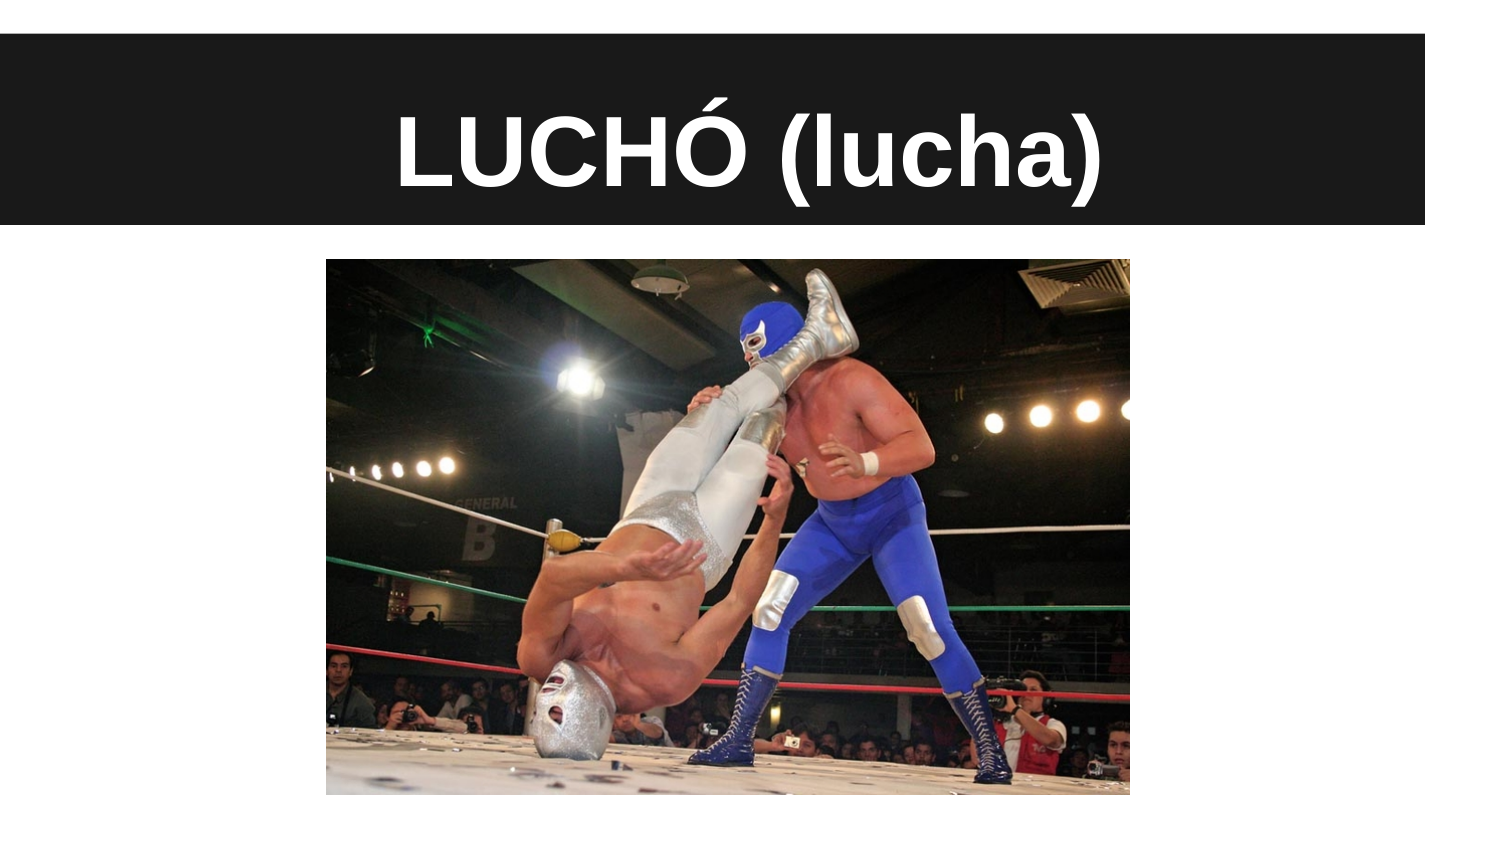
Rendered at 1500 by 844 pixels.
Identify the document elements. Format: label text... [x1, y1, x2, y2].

picture [325, 259, 1130, 796]
title LUCHÓ (lucha) [75, 33, 1425, 221]
